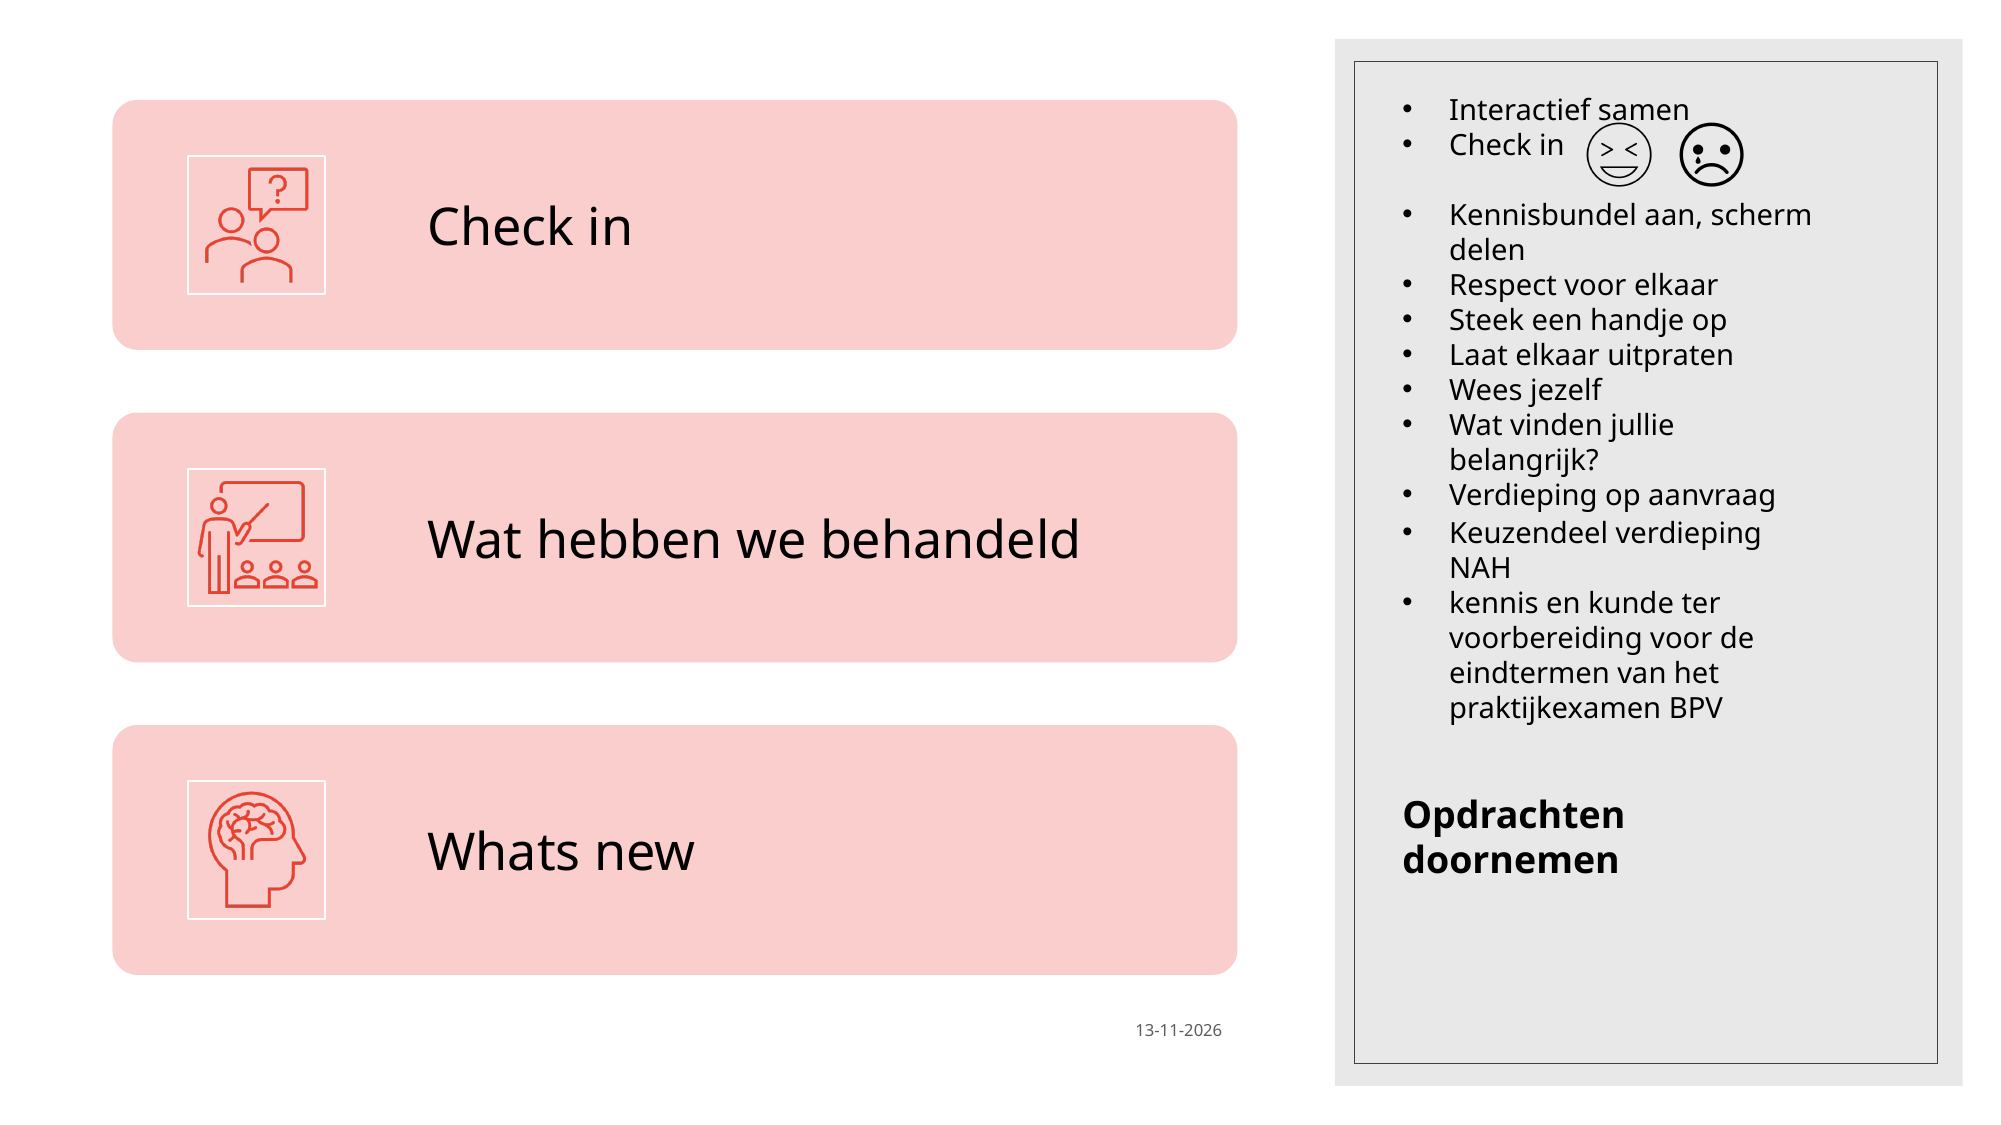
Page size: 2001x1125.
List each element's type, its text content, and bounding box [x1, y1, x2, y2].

text_box Opdrachten doornemen [1387, 783, 1829, 889]
text_box Interactief samen Check in Kennisbundel aan, scherm delen Respect voor elkaar Steek een handje op Laat elkaar uitpraten Wees jezelf Wat vinden jullie belangrijk? Verdieping op aanvraag [1387, 84, 1829, 506]
picture [1671, 114, 1752, 195]
text_box Keuzendeel verdieping NAH kennis en kunde ter voorbereiding voor de eindtermen van het praktijkexamen BPV [1387, 506, 1829, 732]
picture [1578, 114, 1660, 195]
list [112, 99, 1238, 975]
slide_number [916, 990, 1238, 1050]
